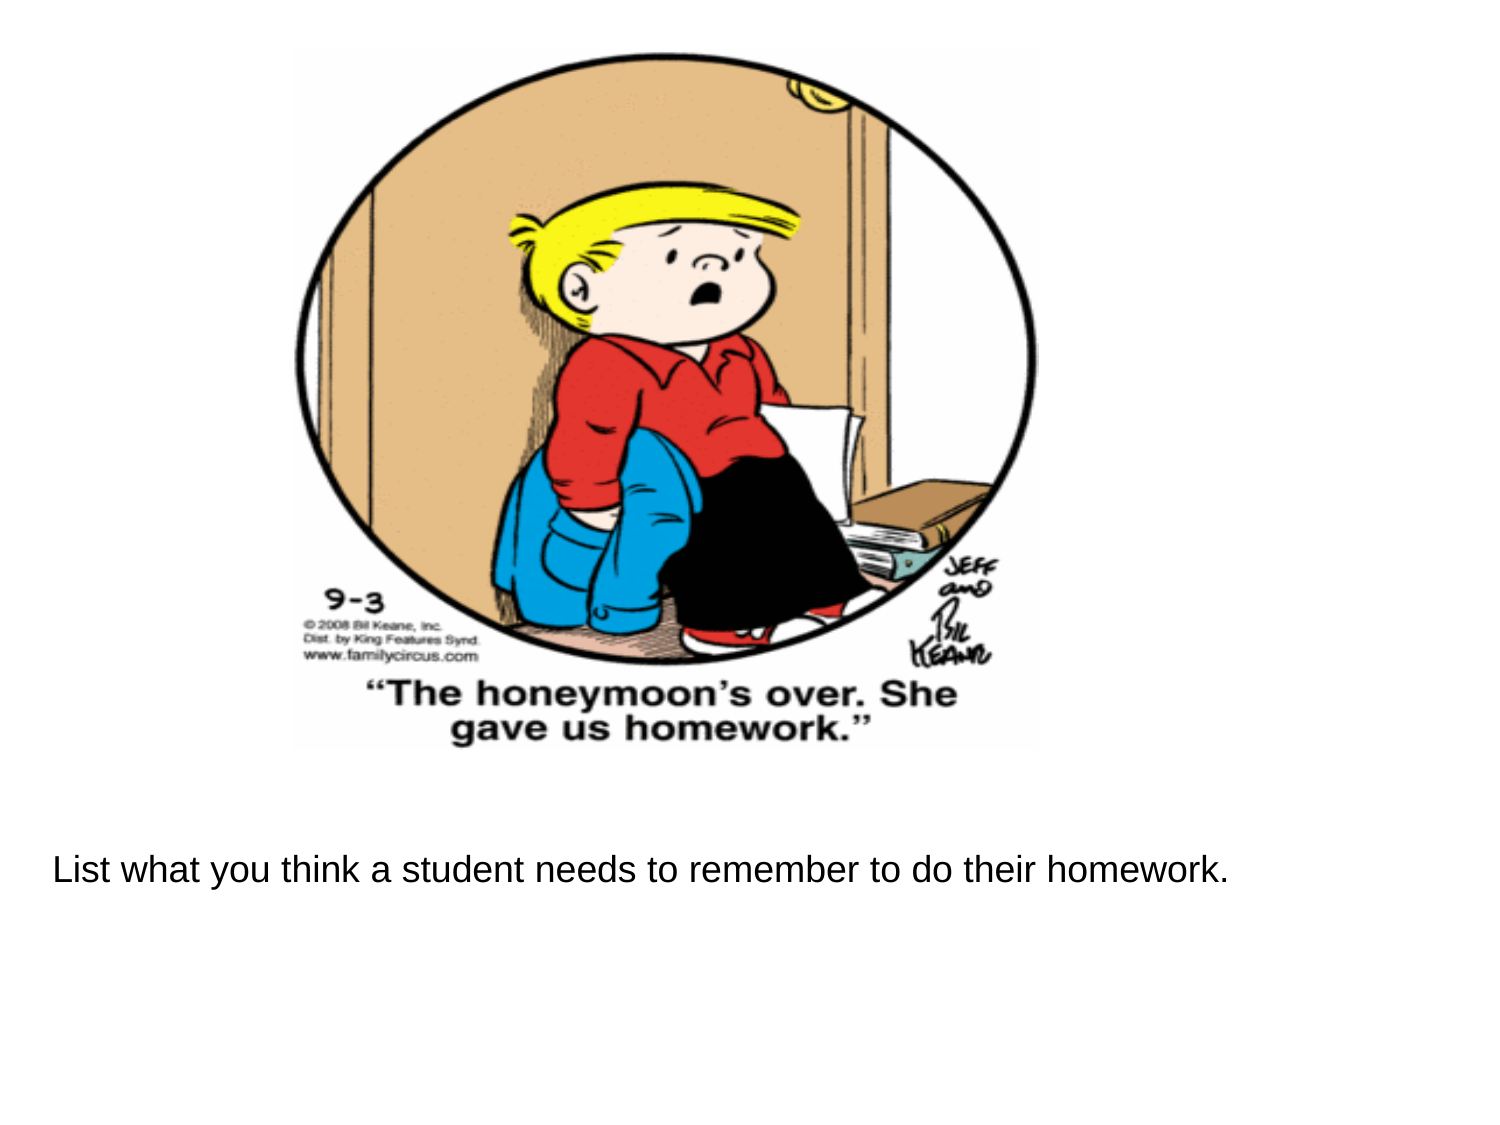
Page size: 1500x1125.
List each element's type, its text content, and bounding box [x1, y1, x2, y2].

picture [293, 49, 1040, 751]
text_box List what you think a student needs to remember to do their homework. [37, 837, 1250, 898]
